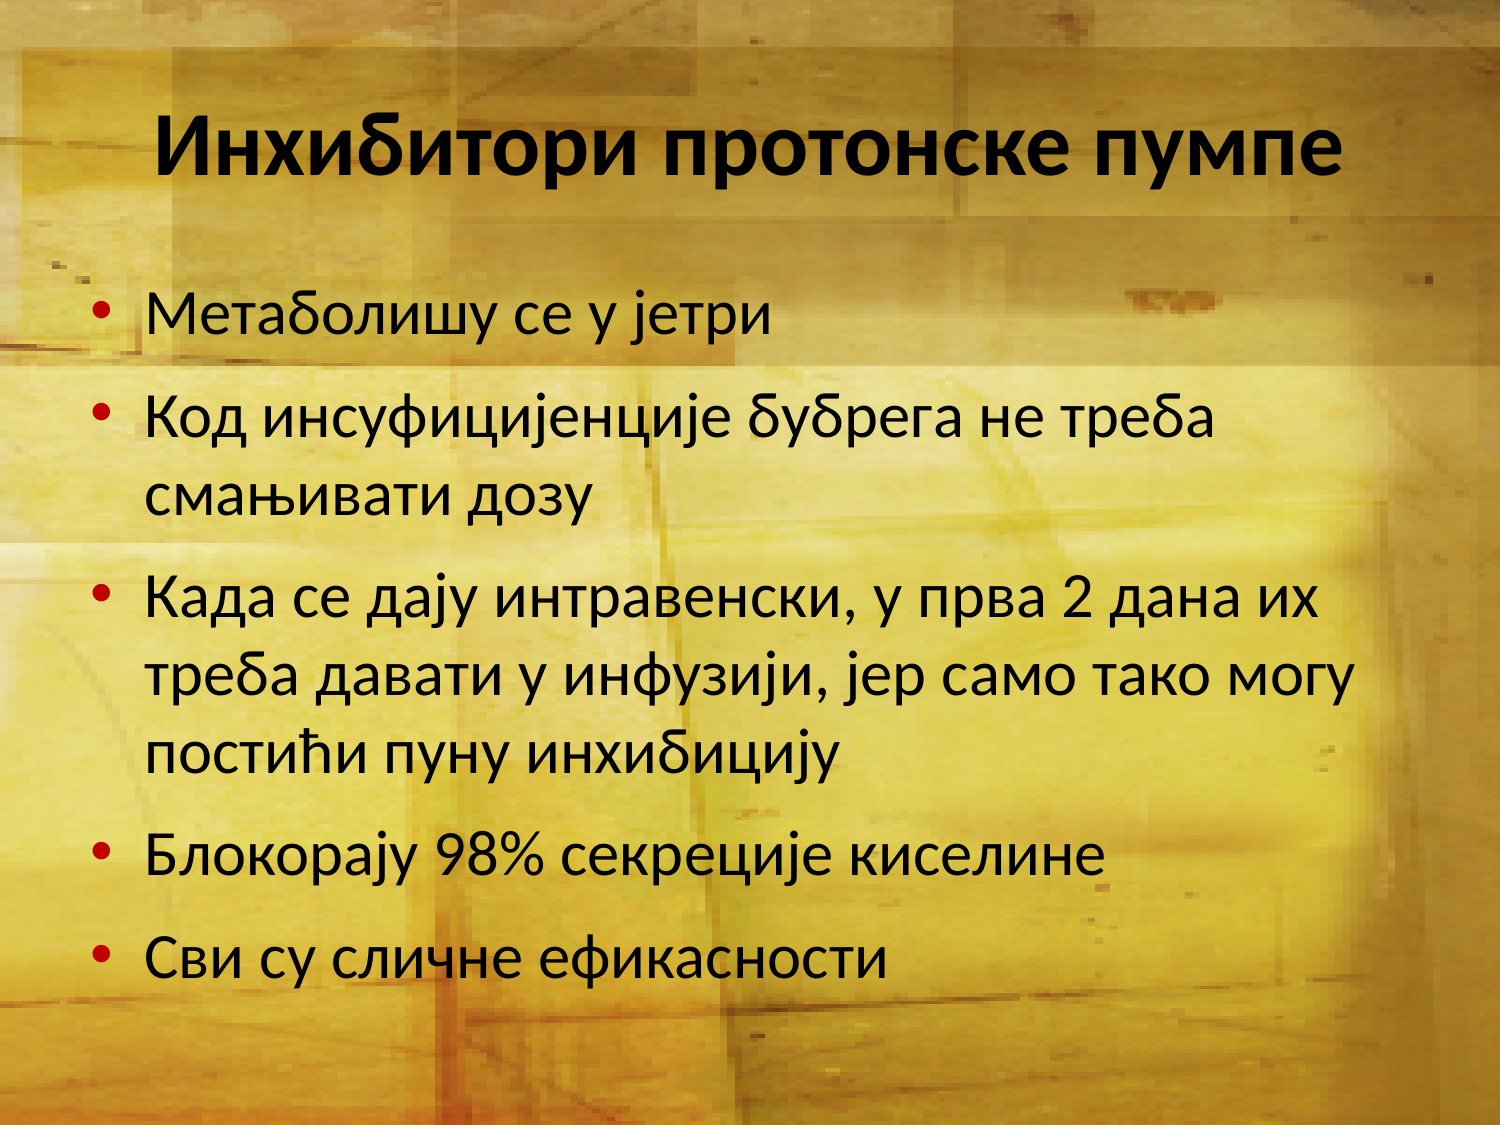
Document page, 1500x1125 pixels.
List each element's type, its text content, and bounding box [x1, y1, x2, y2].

list Метаболишу се у јетри Код инсуфицијенције бубрега не треба смањивати дозу Када се дају интравенски, у прва 2 дана их треба давати у инфузији, јер само тако могу постићи пуну инхибицију Блокорају 98% секреције киселине Сви су сличне ефикасности [75, 262, 1425, 1005]
title Инхибитори протонске пумпе [75, 45, 1425, 233]
picture [0, 0, 1500, 1125]
